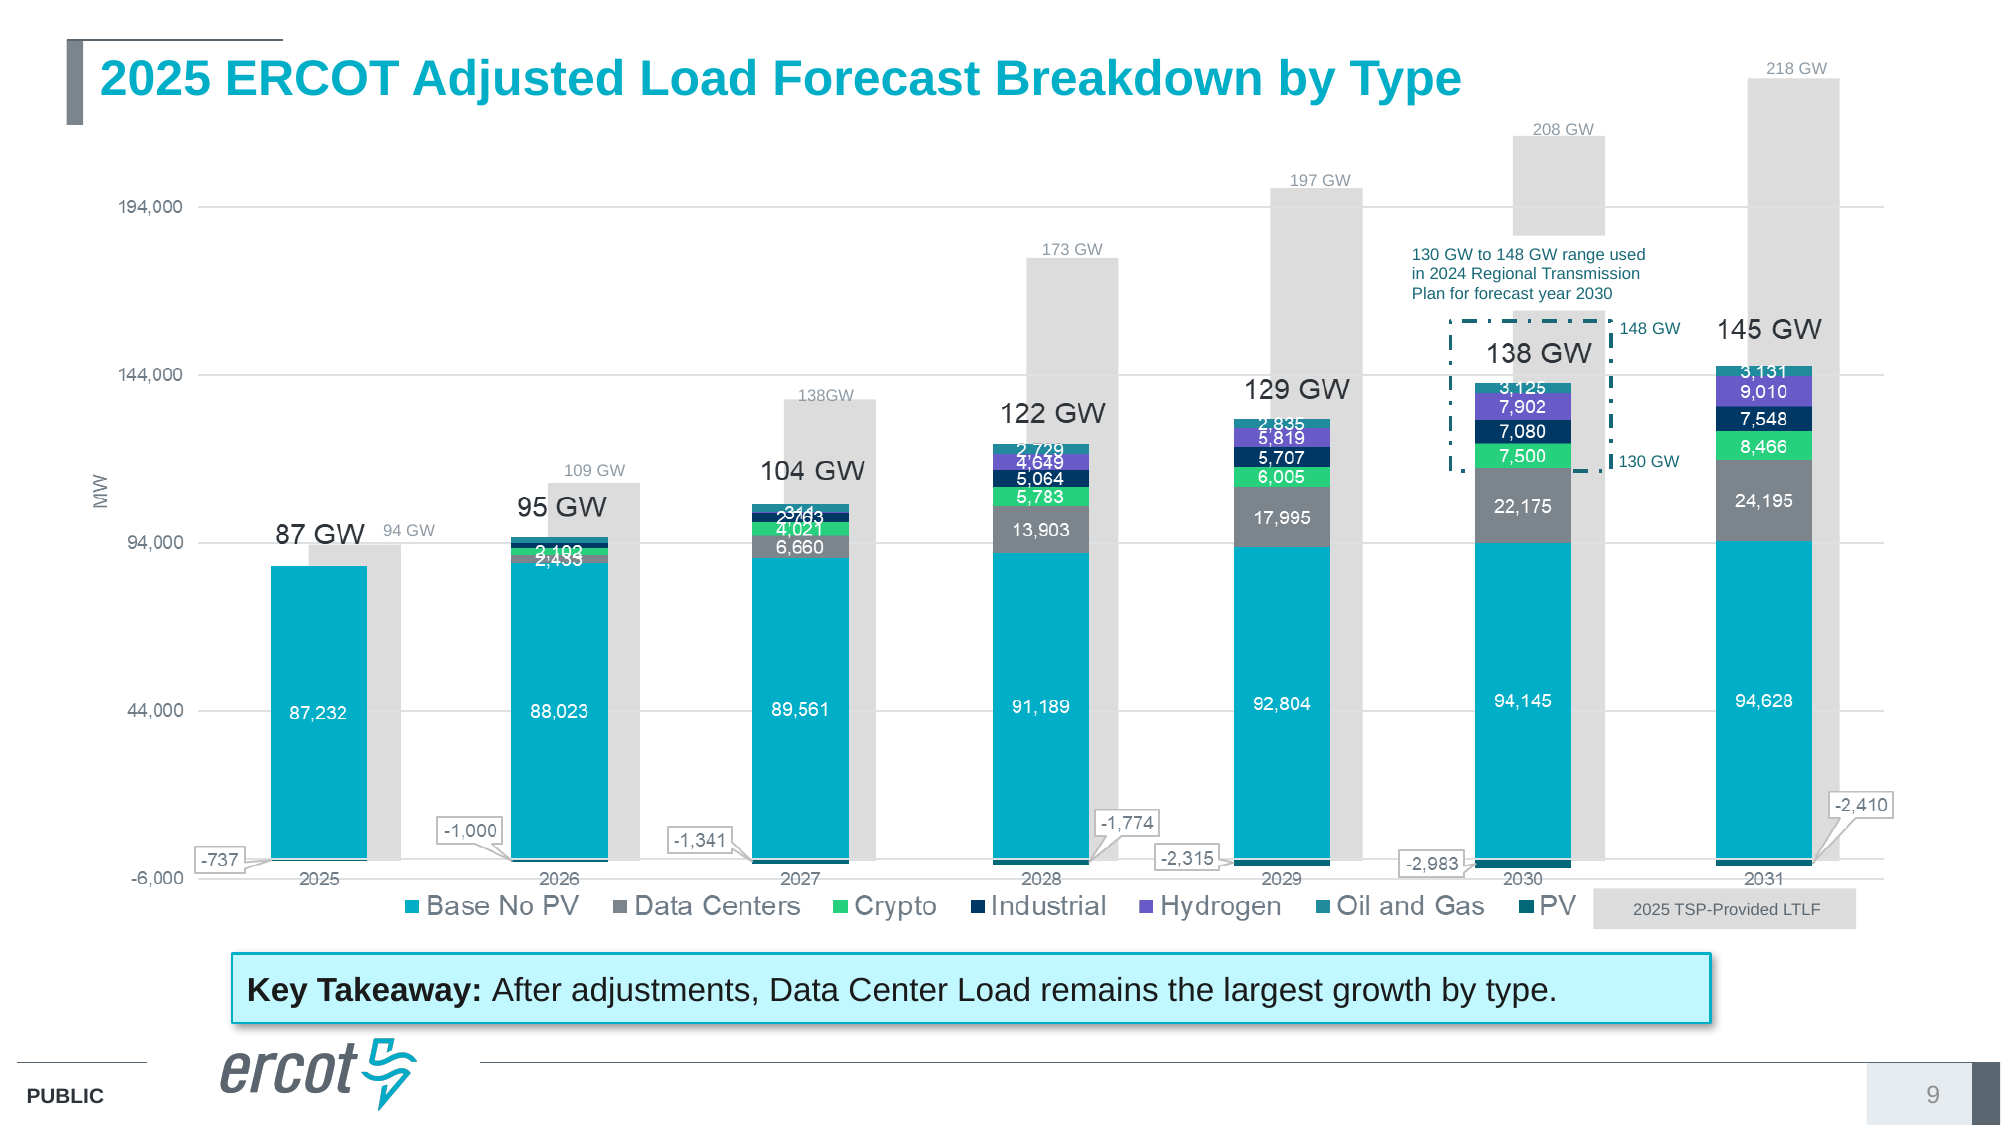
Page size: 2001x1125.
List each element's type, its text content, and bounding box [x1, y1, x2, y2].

title 2025 ERCOT Adjusted Load Forecast Breakdown by Type [84, 38, 1935, 150]
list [64, 76, 1908, 940]
text_box Key Takeaway: After adjustments, Data Center Load remains the largest growth by type. [231, 953, 1711, 1024]
slide_number 9 [1883, 1076, 1984, 1112]
text_box 218 GW [1749, 45, 1845, 74]
picture [215, 1032, 421, 1117]
